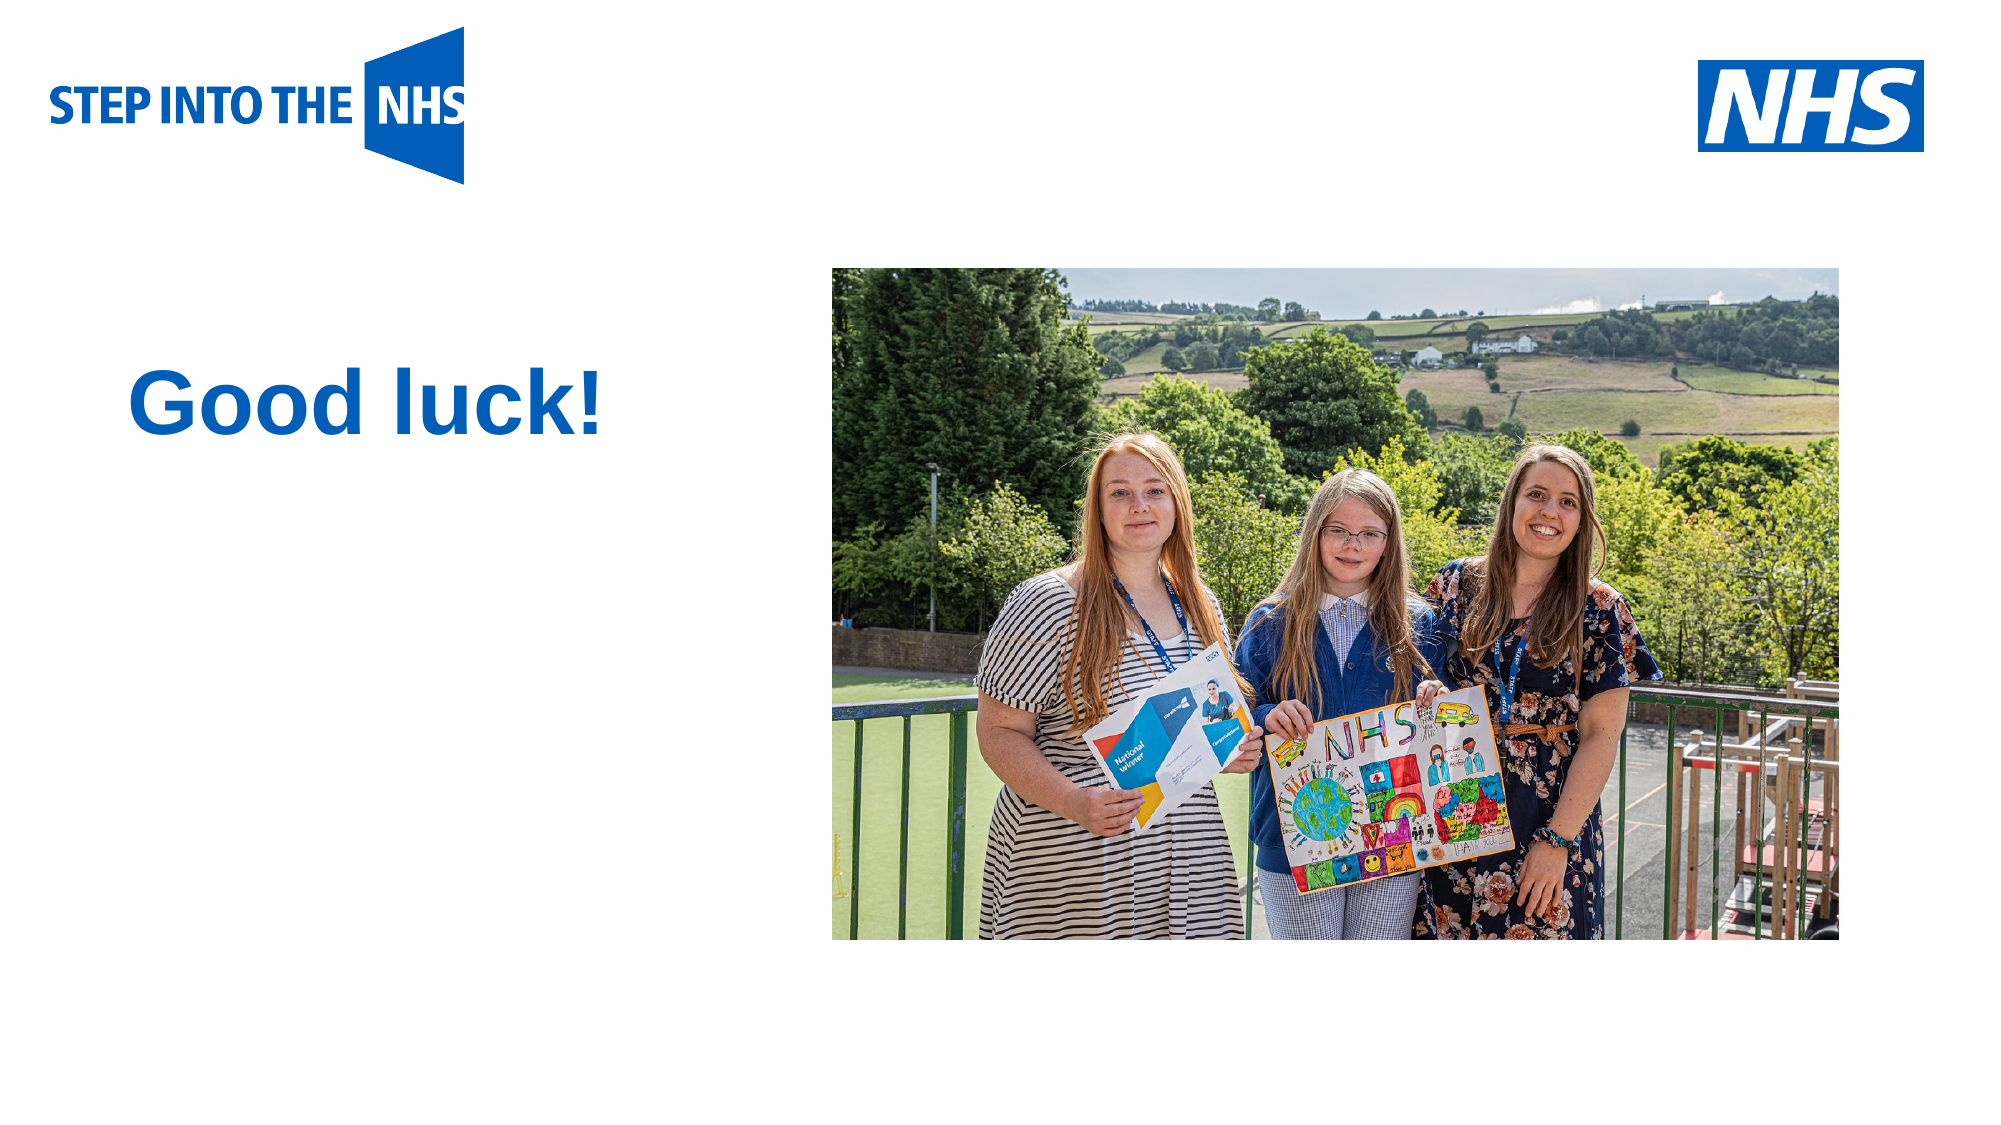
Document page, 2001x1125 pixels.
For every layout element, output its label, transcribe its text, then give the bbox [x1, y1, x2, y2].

picture [50, 26, 464, 185]
list Good luck! [112, 235, 1912, 835]
picture [832, 268, 1839, 940]
picture [1697, 60, 1924, 152]
